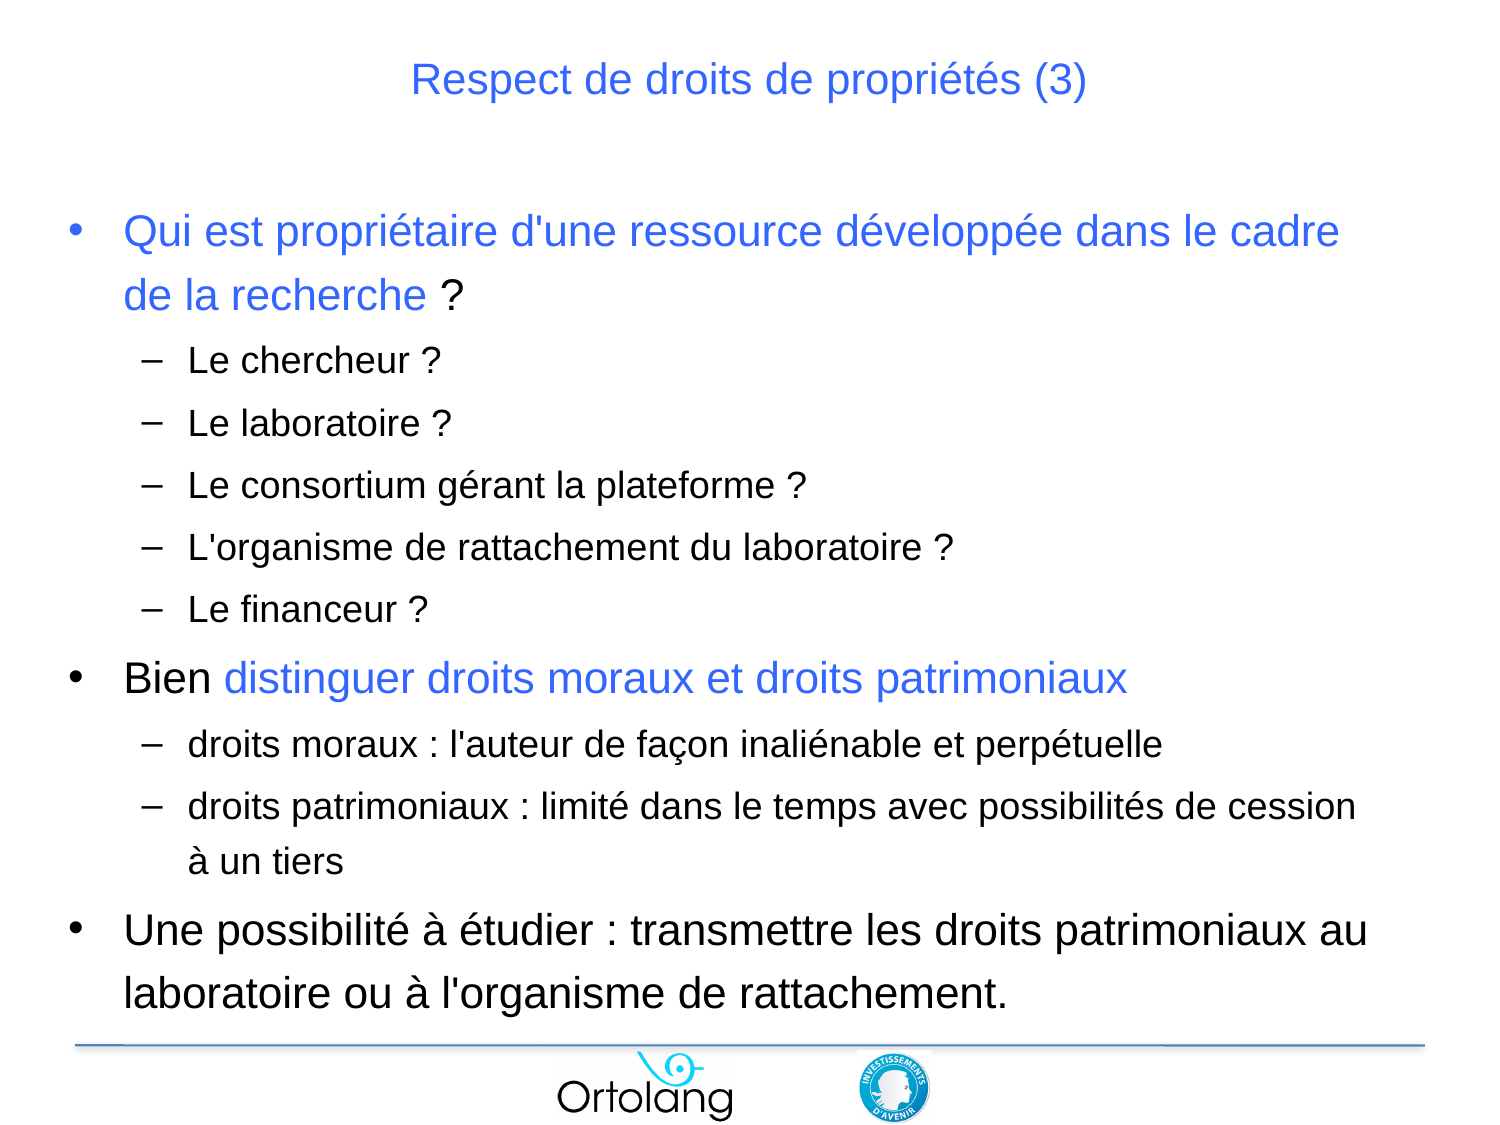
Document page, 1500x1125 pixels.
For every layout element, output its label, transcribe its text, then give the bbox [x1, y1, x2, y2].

title Respect de droits de propriétés (3) [75, 42, 1425, 112]
list Qui est propriétaire d'une ressource développée dans le cadre de la recherche ? Le chercheur ? Le laboratoire ? Le consortium gérant la plateforme ? L'organisme de rattachement du laboratoire ? Le financeur ? Bien distinguer droits moraux et droits patrimoniaux droits moraux : l'auteur de façon inaliénable et perpétuelle droits patrimoniaux : limité dans le temps avec possibilités de cession à un tiers Une possibilité à étudier : transmettre les droits patrimoniaux au laboratoire ou à l'organisme de rattachement. [53, 184, 1404, 1035]
picture [555, 1050, 733, 1122]
picture [857, 1050, 932, 1125]
